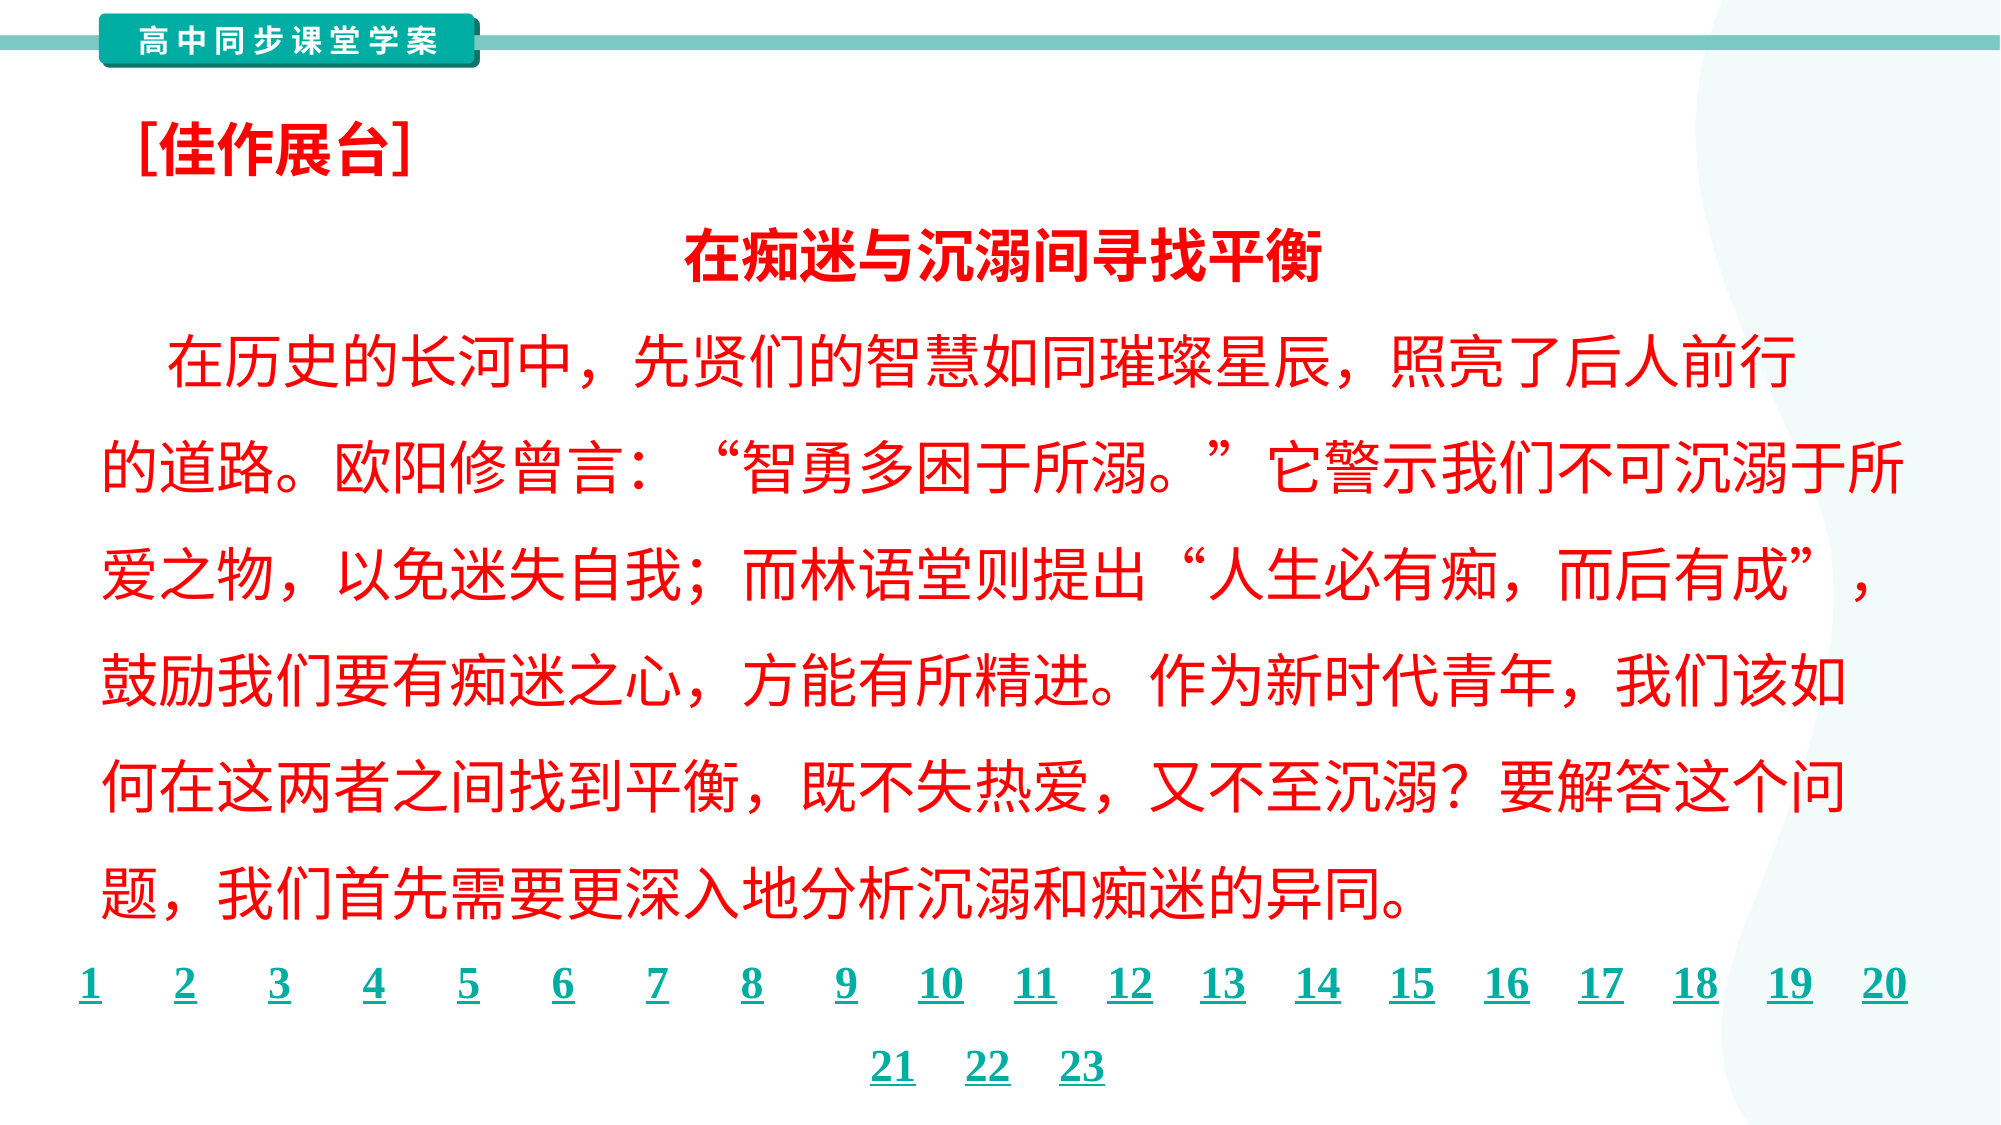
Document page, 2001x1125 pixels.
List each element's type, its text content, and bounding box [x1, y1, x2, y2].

picture [0, 0, 2000, 1125]
text_box ［佳作展台］ 在痴迷与沉溺间寻找平衡 在历史的长河中，先贤们的智慧如同璀璨星辰，照亮了后人前行 的道路。欧阳修曾言：“智勇多困于所溺。”它警示我们不可沉溺于所 爱之物，以免迷失自我；而林语堂则提出“人生必有痴，而后有成”， 鼓励我们要有痴迷之心，方能有所精进。作为新时代青年，我们该如 何在这两者之间找到平衡，既不失热爱，又不至沉溺？要解答这个问 题，我们首先需要更深入地分析沉溺和痴迷的异同。 [100, 76, 1899, 927]
